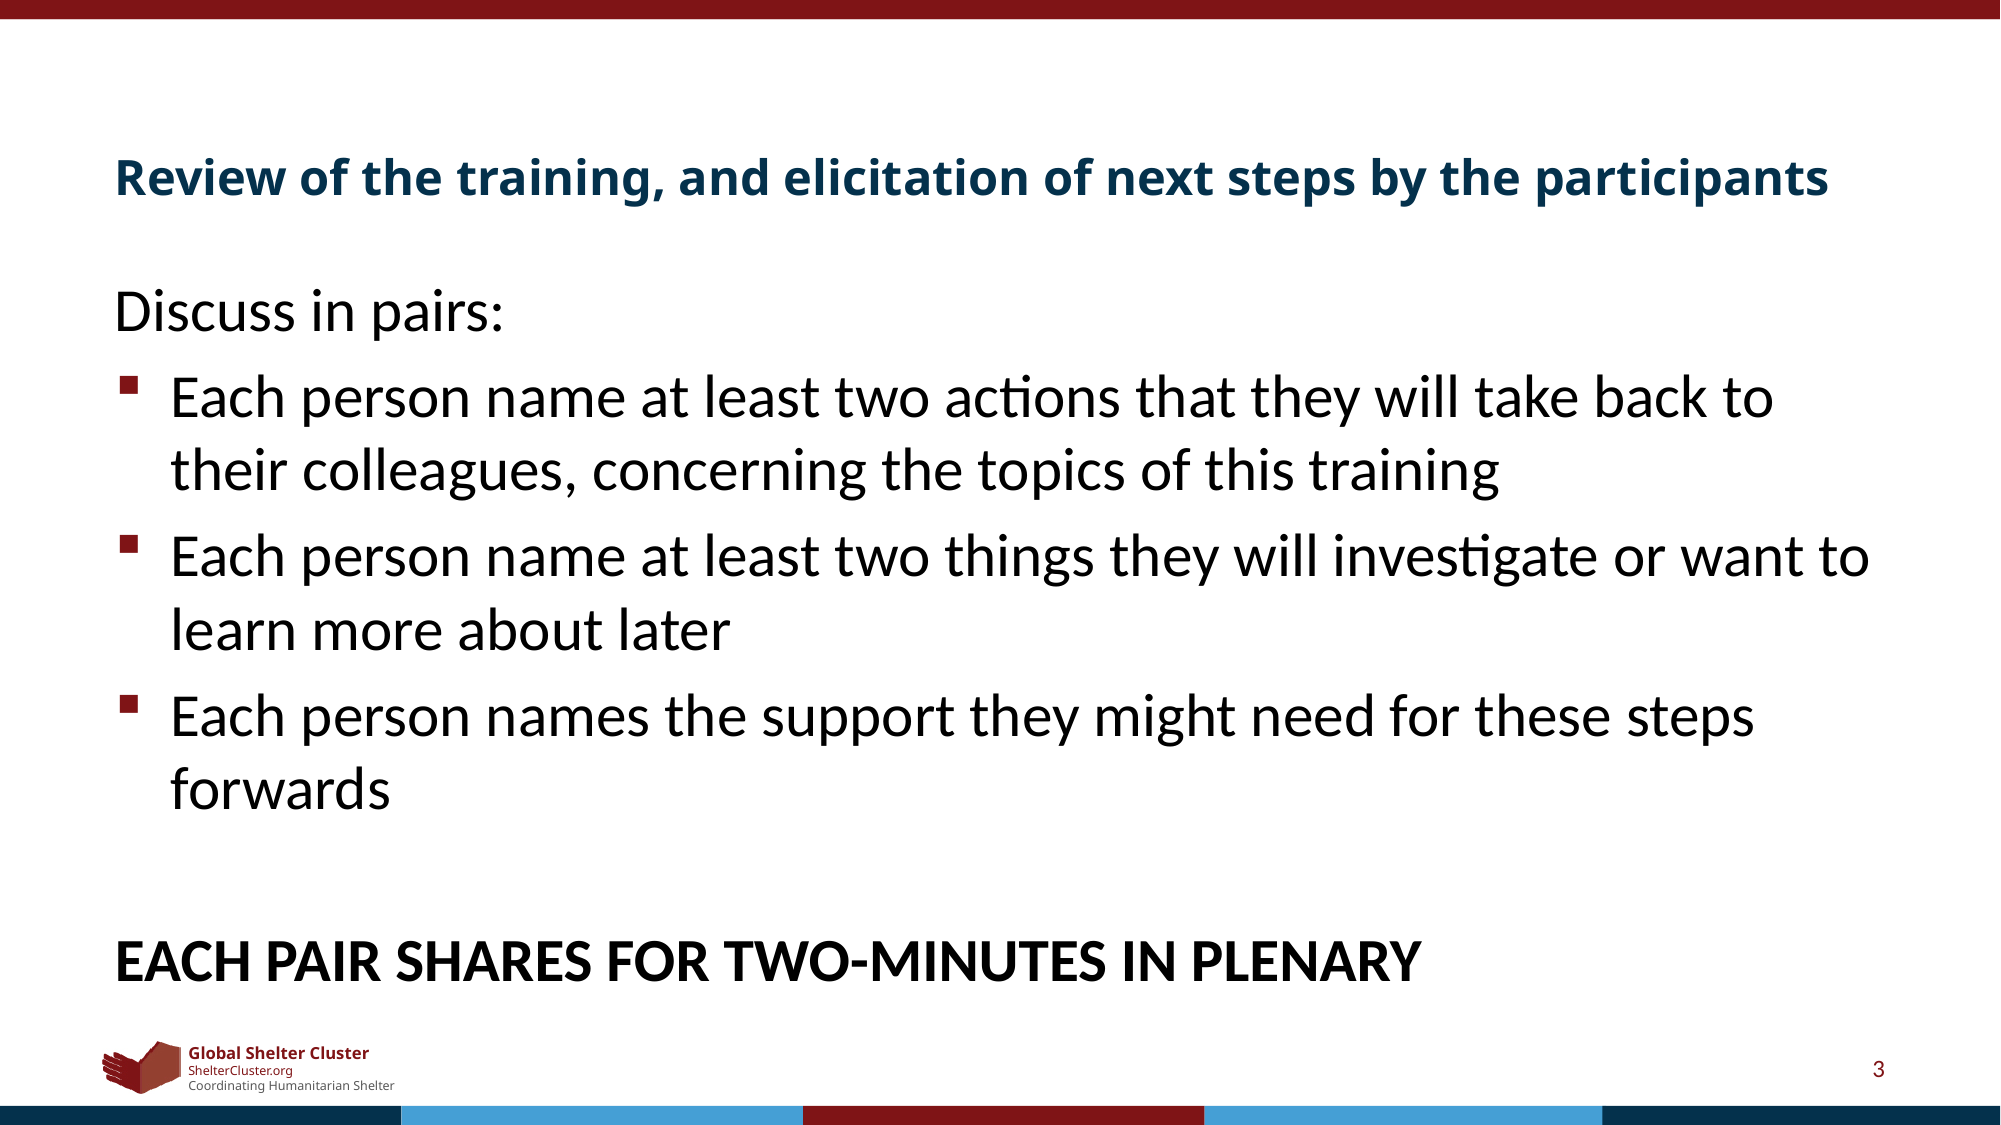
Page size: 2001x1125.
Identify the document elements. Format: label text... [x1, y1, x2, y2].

picture [102, 1041, 181, 1094]
list Discuss in pairs: Each person name at least two actions that they will take back to their colleagues, concerning the topics of this training Each person name at least two things they will investigate or want to learn more about later Each person names the support they might need for these steps forwards EACH PAIR SHARES FOR TWO-MINUTES IN PLENARY [99, 262, 1900, 1005]
title Review of the training, and elicitation of next steps by the participants [99, 111, 1863, 262]
slide_number 3 [1433, 1037, 1900, 1098]
